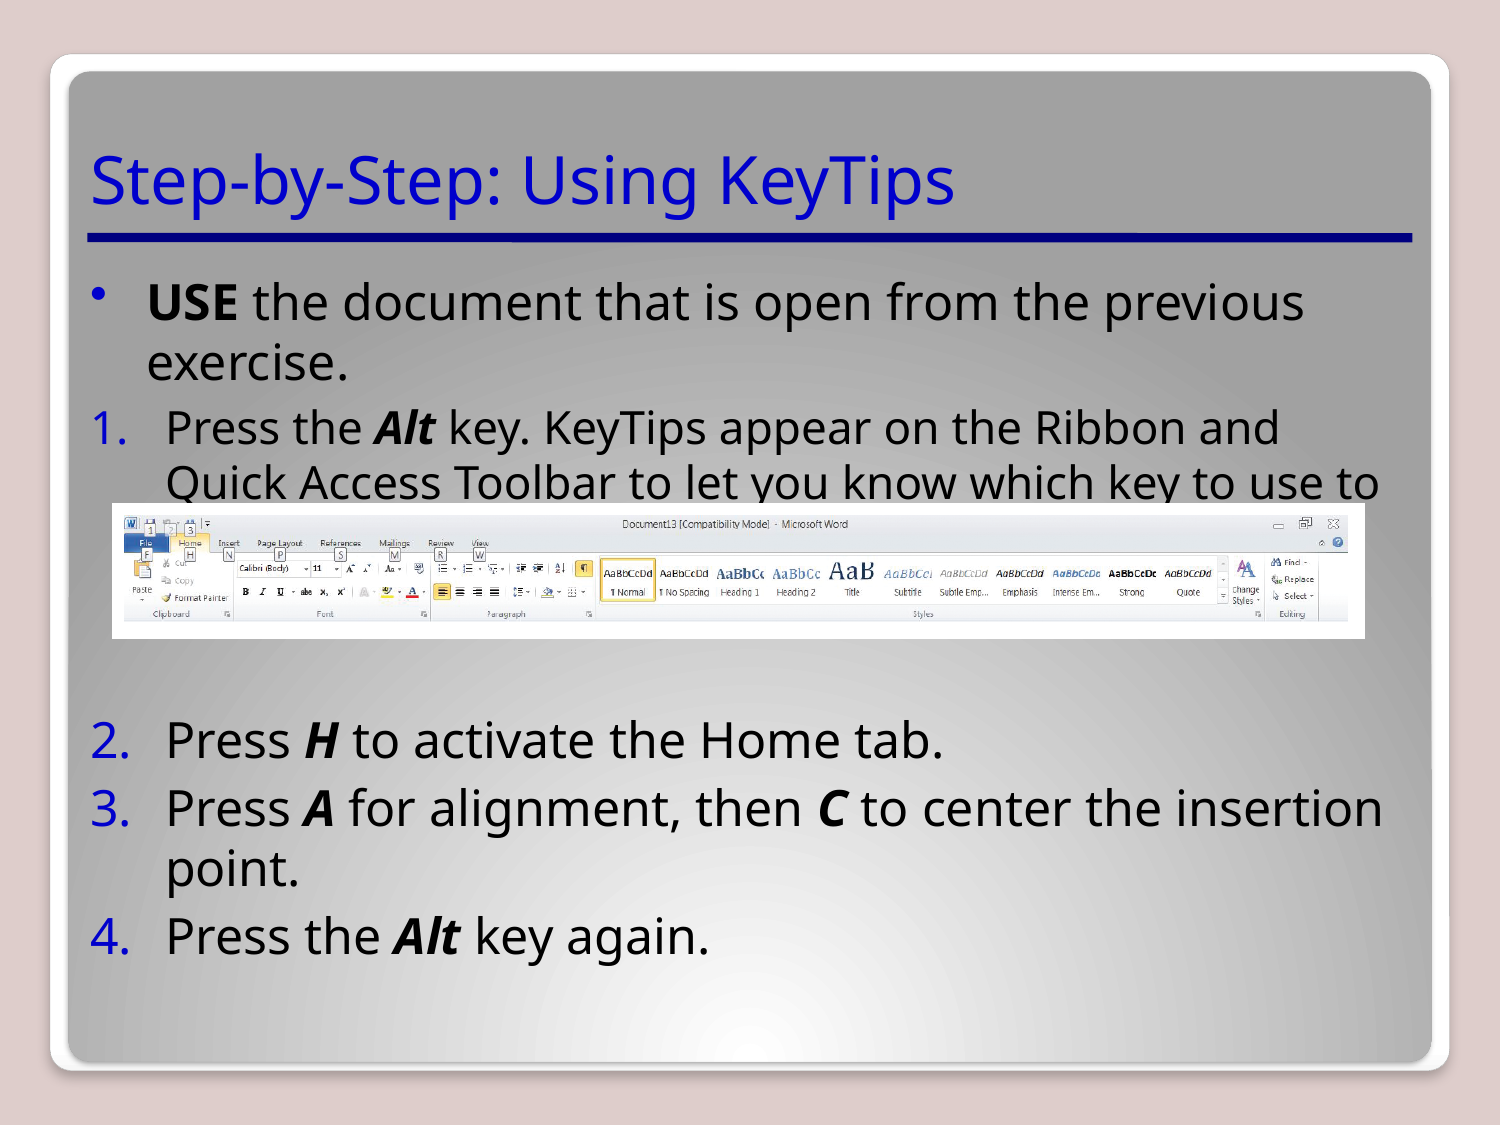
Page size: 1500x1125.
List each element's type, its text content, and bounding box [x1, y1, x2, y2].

picture [111, 503, 1365, 640]
title Step-by-Step: Using KeyTips [74, 74, 1426, 226]
list USE the document that is open from the previous exercise. Press the Alt key. KeyTips appear on the Ribbon and Quick Access Toolbar to let you know which key to use to access specific commands or tabs. Press H to activate the Home tab. Press A for alignment, then C to center the insertion point. Press the Alt key again. [74, 262, 1426, 1063]
